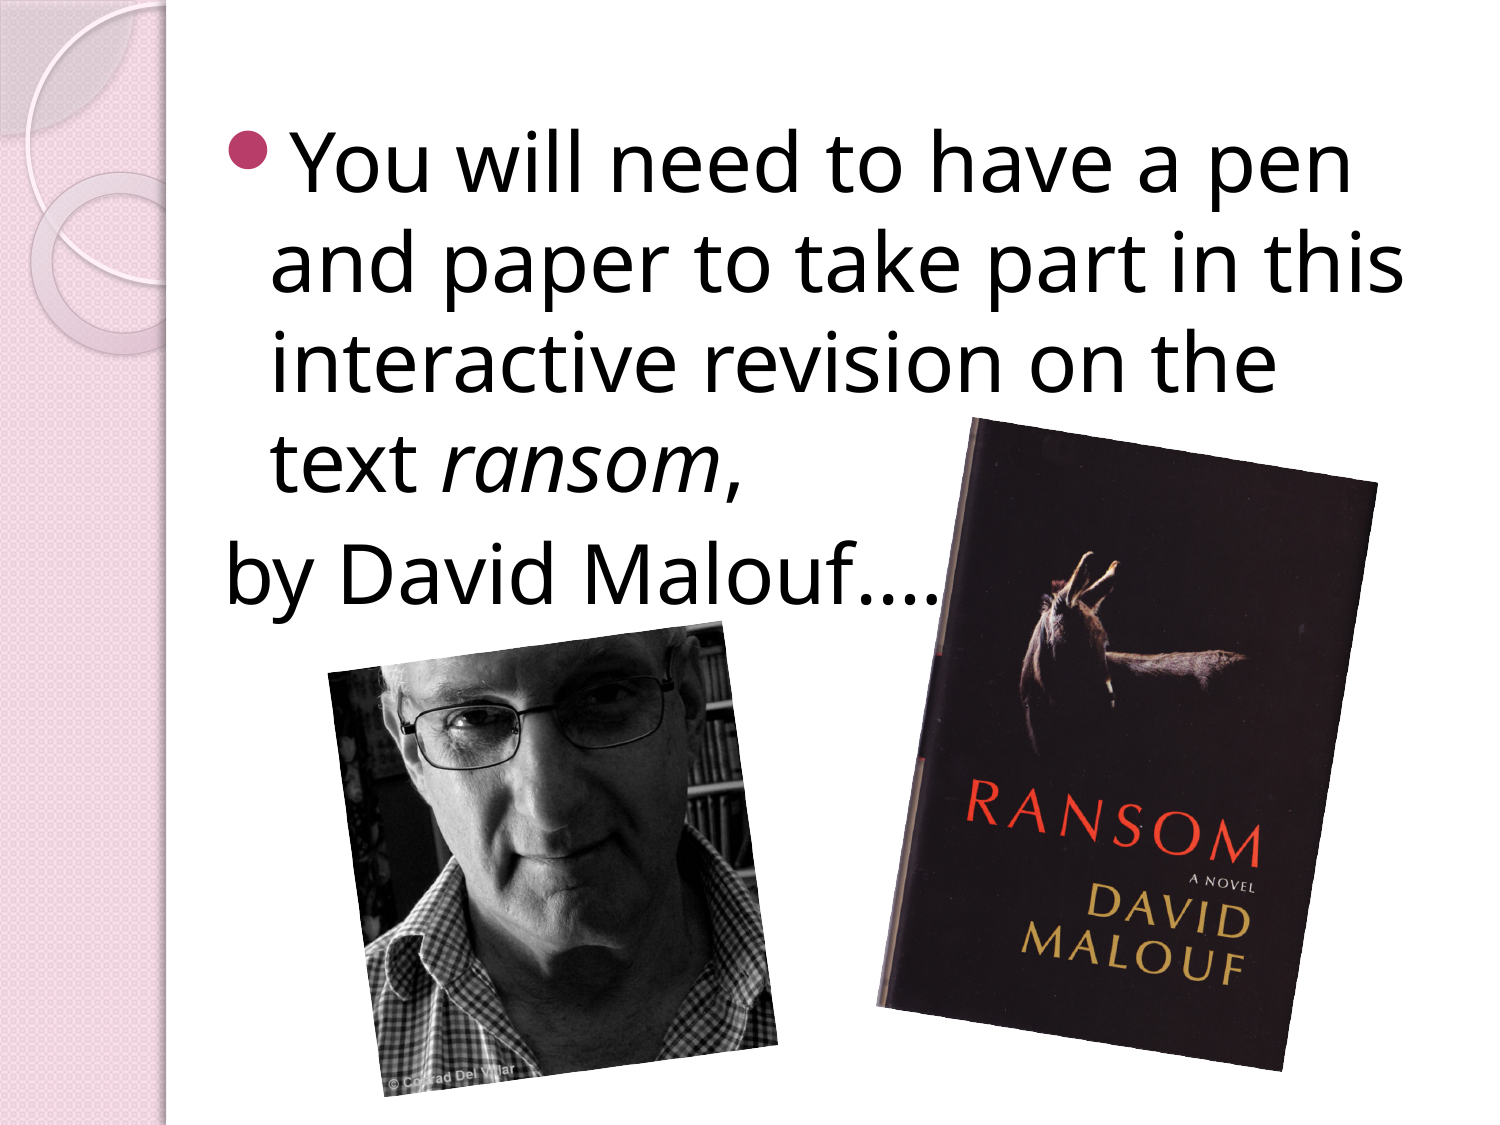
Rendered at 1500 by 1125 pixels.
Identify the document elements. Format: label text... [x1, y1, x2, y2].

list You will need to have a pen and paper to take part in this interactive revision on the text ransom, by David Malouf.…… [194, 101, 1466, 1071]
picture [876, 418, 1378, 1071]
picture [328, 621, 778, 1097]
